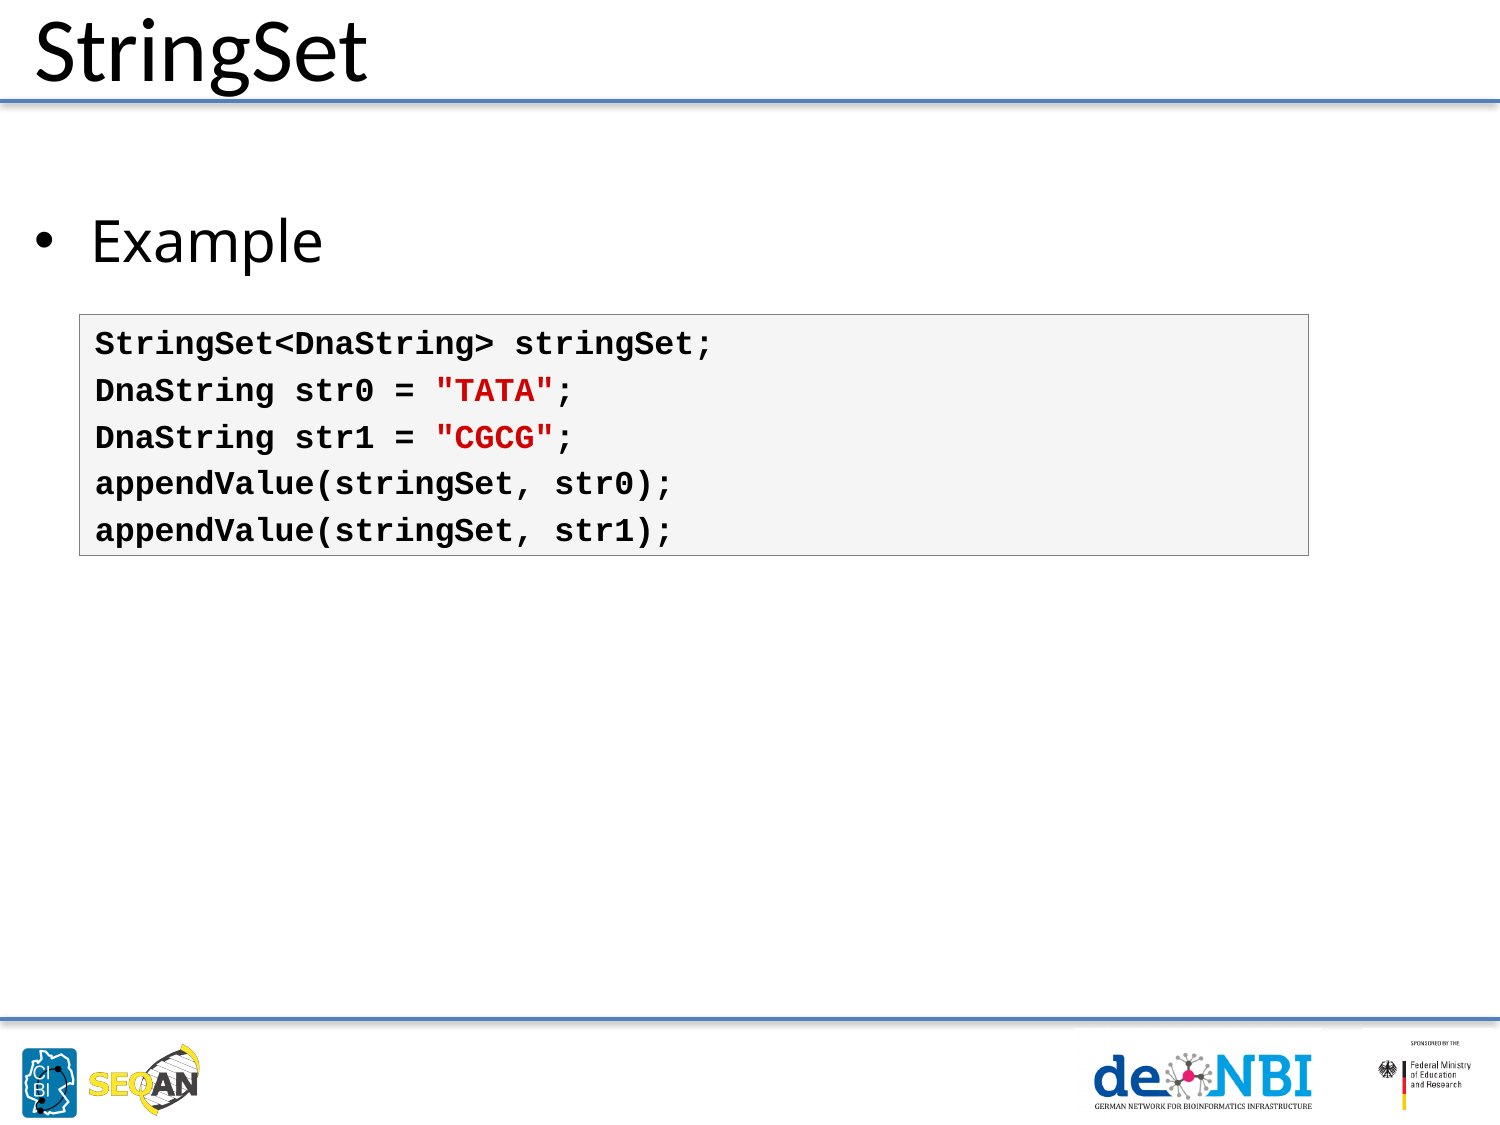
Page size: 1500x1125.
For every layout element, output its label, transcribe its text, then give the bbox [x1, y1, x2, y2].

picture [31, 1060, 40, 1071]
text_box StringSet [19, 0, 1370, 119]
text_box Example [19, 196, 1370, 862]
picture [1074, 1028, 1322, 1122]
text_box StringSet<DnaString> stringSet; DnaString str0 = "TATA"; DnaString str1 = "CGCG"; appendValue(stringSet, str0); appendValue(stringSet, str1); [79, 314, 1309, 556]
picture [75, 1042, 202, 1121]
picture [40, 1051, 48, 1059]
picture [33, 1108, 44, 1113]
